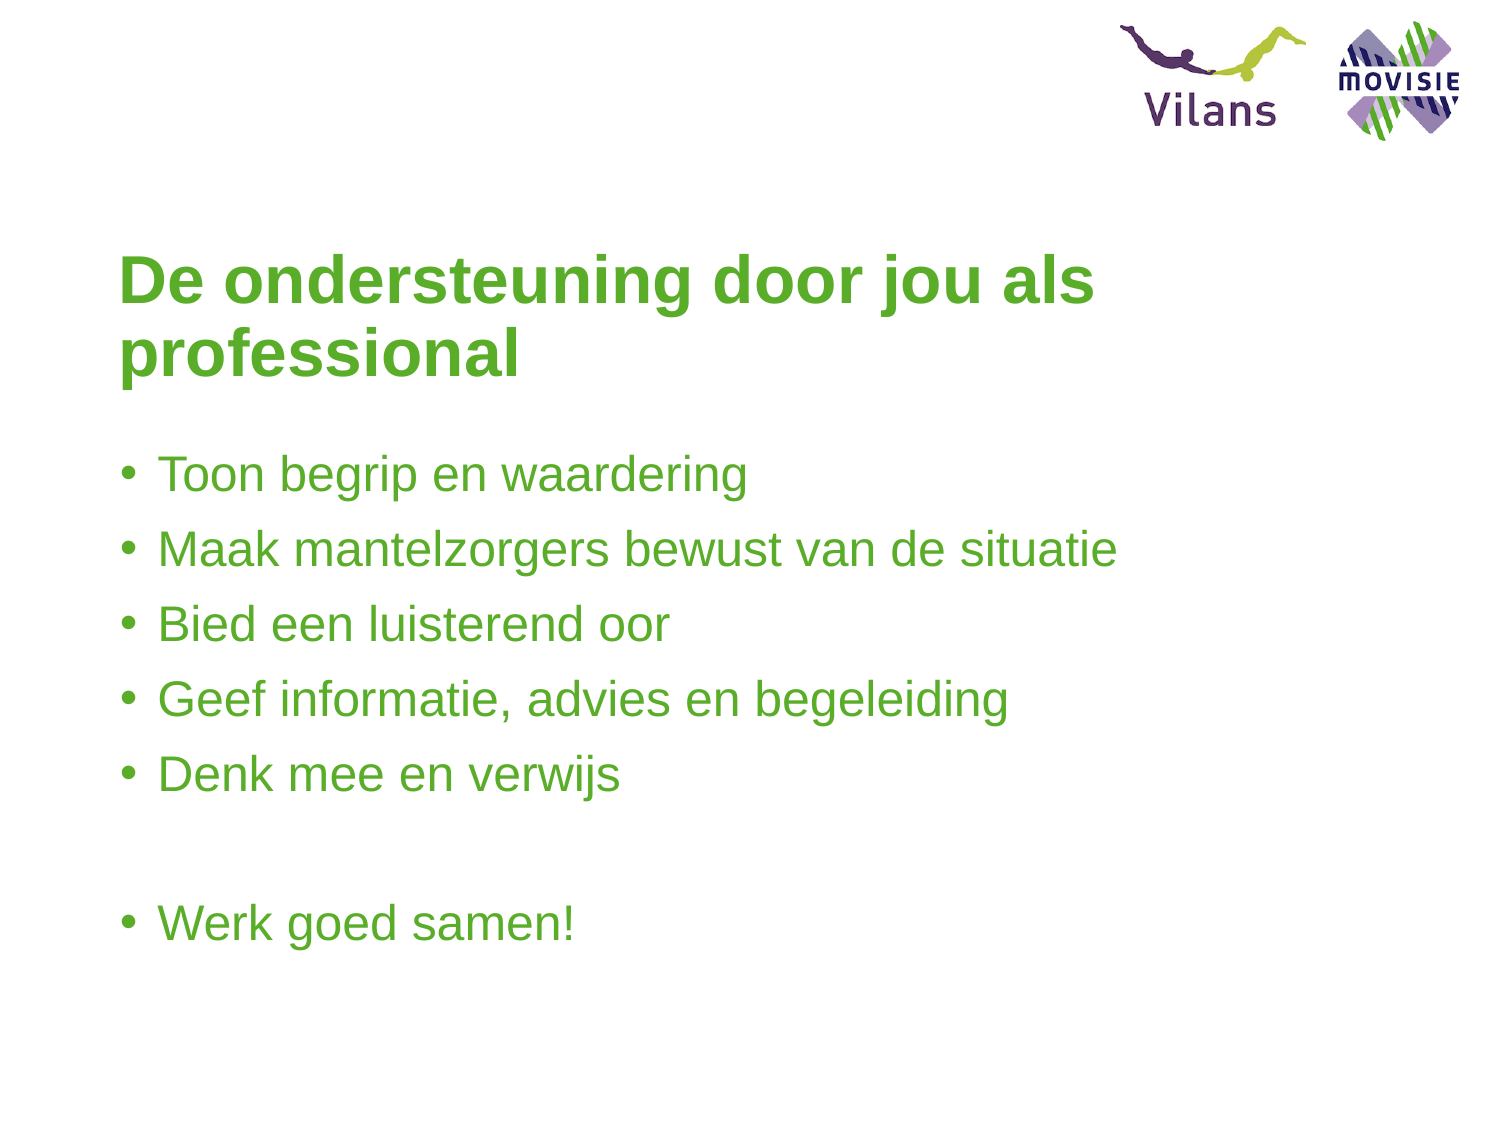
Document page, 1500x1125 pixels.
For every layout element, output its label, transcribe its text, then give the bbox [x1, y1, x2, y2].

picture [1120, 25, 1306, 126]
title De ondersteuning door jou als professional [103, 236, 1397, 400]
picture [1339, 21, 1459, 141]
list Toon begrip en waardering Maak mantelzorgers bewust van de situatie Bied een luisterend oor Geef informatie, advies en begeleiding Denk mee en verwijs Werk goed samen! [104, 441, 1399, 977]
